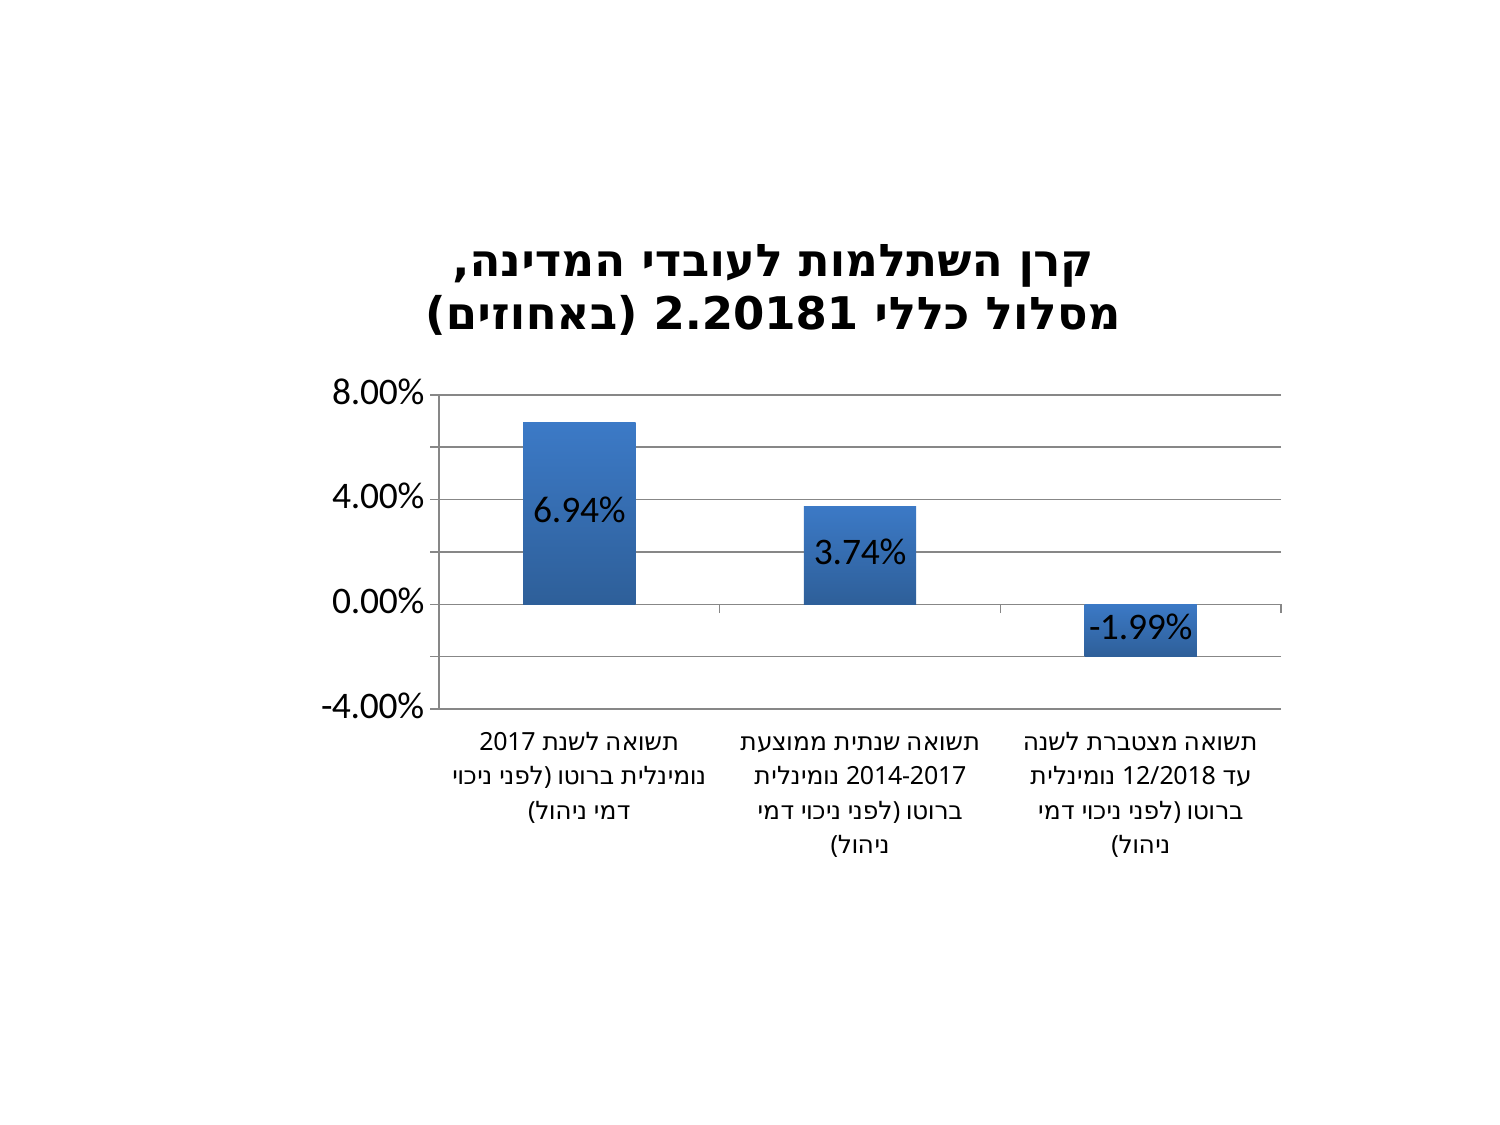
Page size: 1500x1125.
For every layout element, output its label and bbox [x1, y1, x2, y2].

chart [300, 207, 1302, 875]
